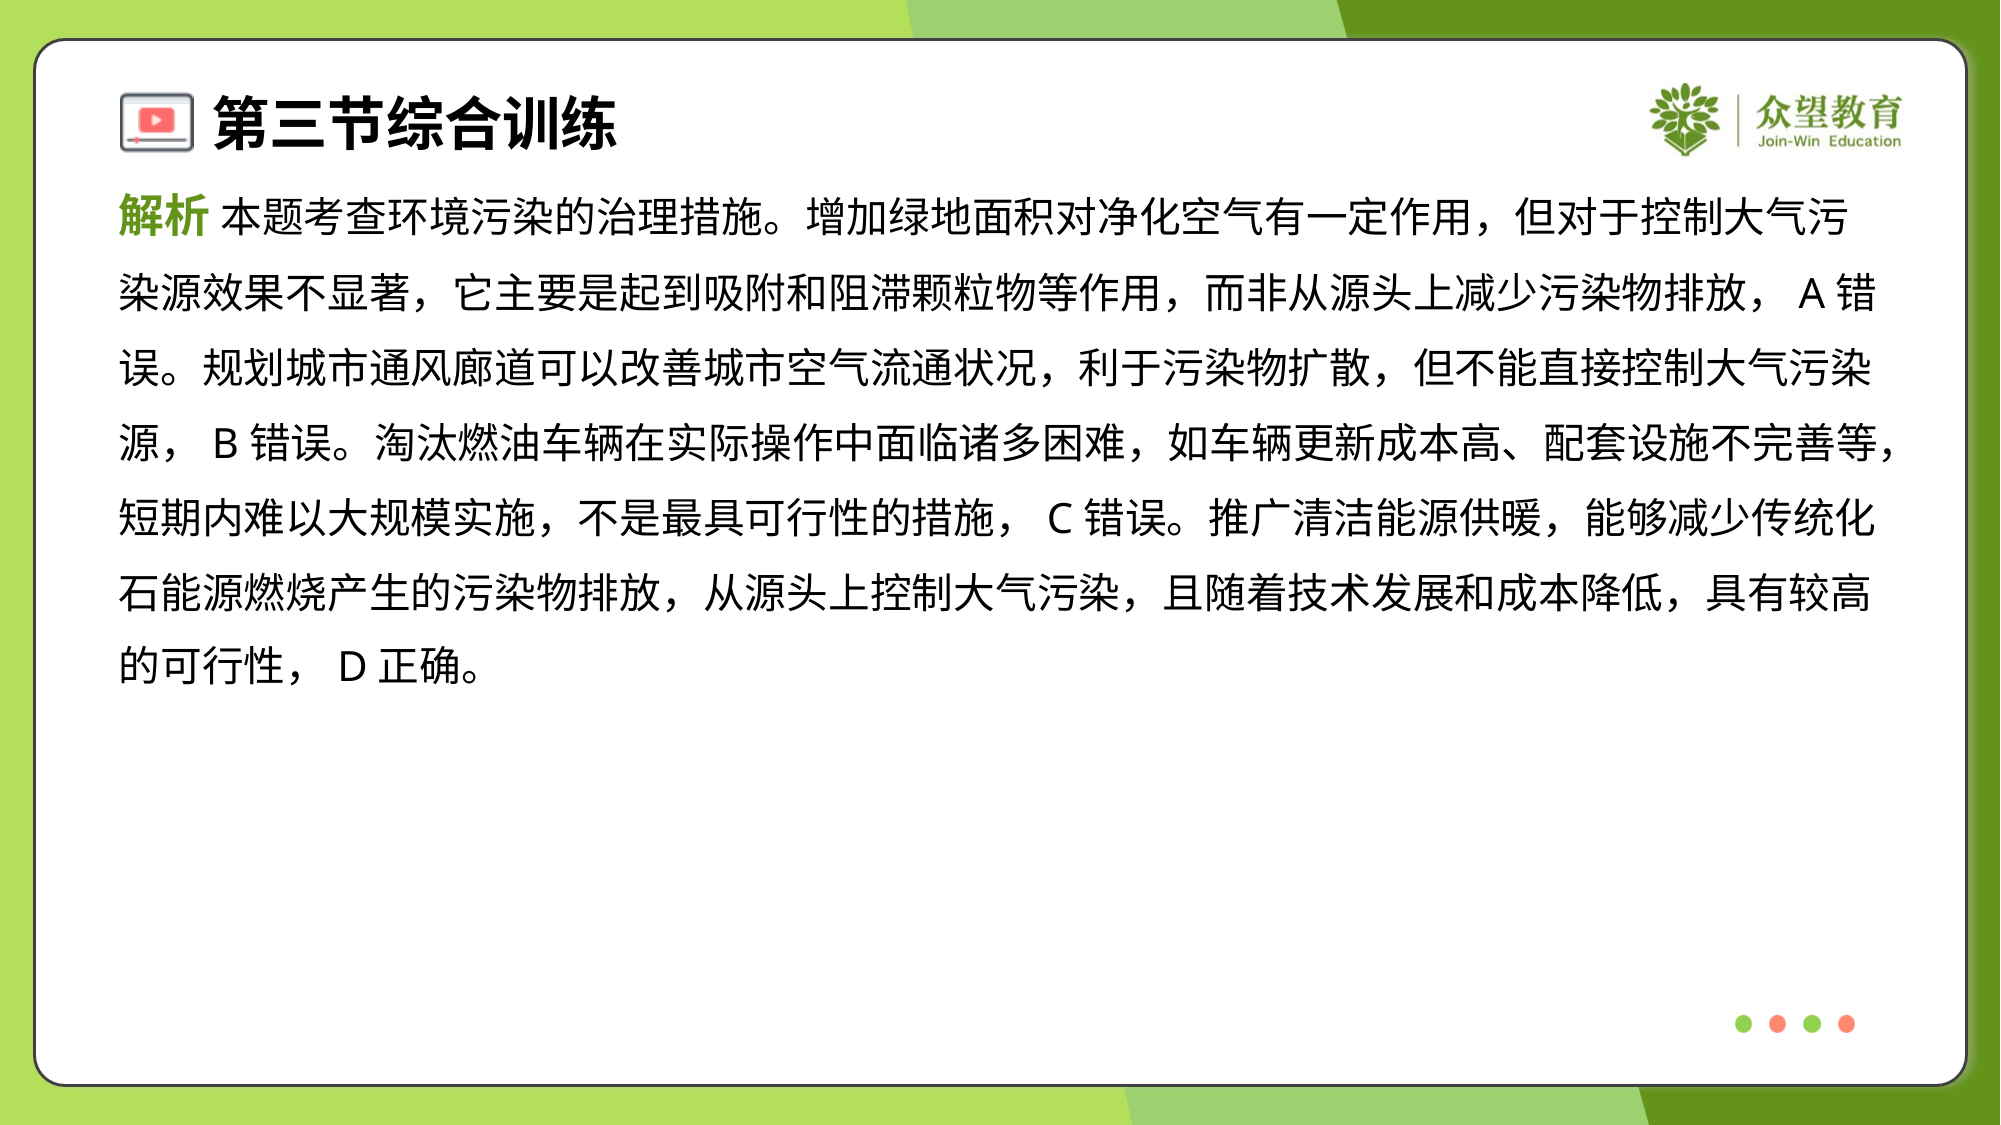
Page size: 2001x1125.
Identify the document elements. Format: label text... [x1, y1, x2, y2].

text_box 解析 本题考查环境污染的治理措施。增加绿地面积对净化空气有一定作用，但对于控制大气污 染源效果不显著，它主要是起到吸附和阻滞颗粒物等作用，而非从源头上减少污染物排放，A错 误。规划城市通风廊道可以改善城市空气流通状况，利于污染物扩散，但不能直接控制大气污染 源，B错误。淘汰燃油车辆在实际操作中面临诸多困难，如车辆更新成本高、配套设施不完善等， 短期内难以大规模实施，不是最具可行性的措施，C错误。推广清洁能源供暖，能够减少传统化 石能源燃烧产生的污染物排放，从源头上控制大气污染，且随着技术发展和成本降低，具有较高 的可行性，D正确。 [118, 164, 1883, 683]
picture [0, 0, 2000, 1125]
